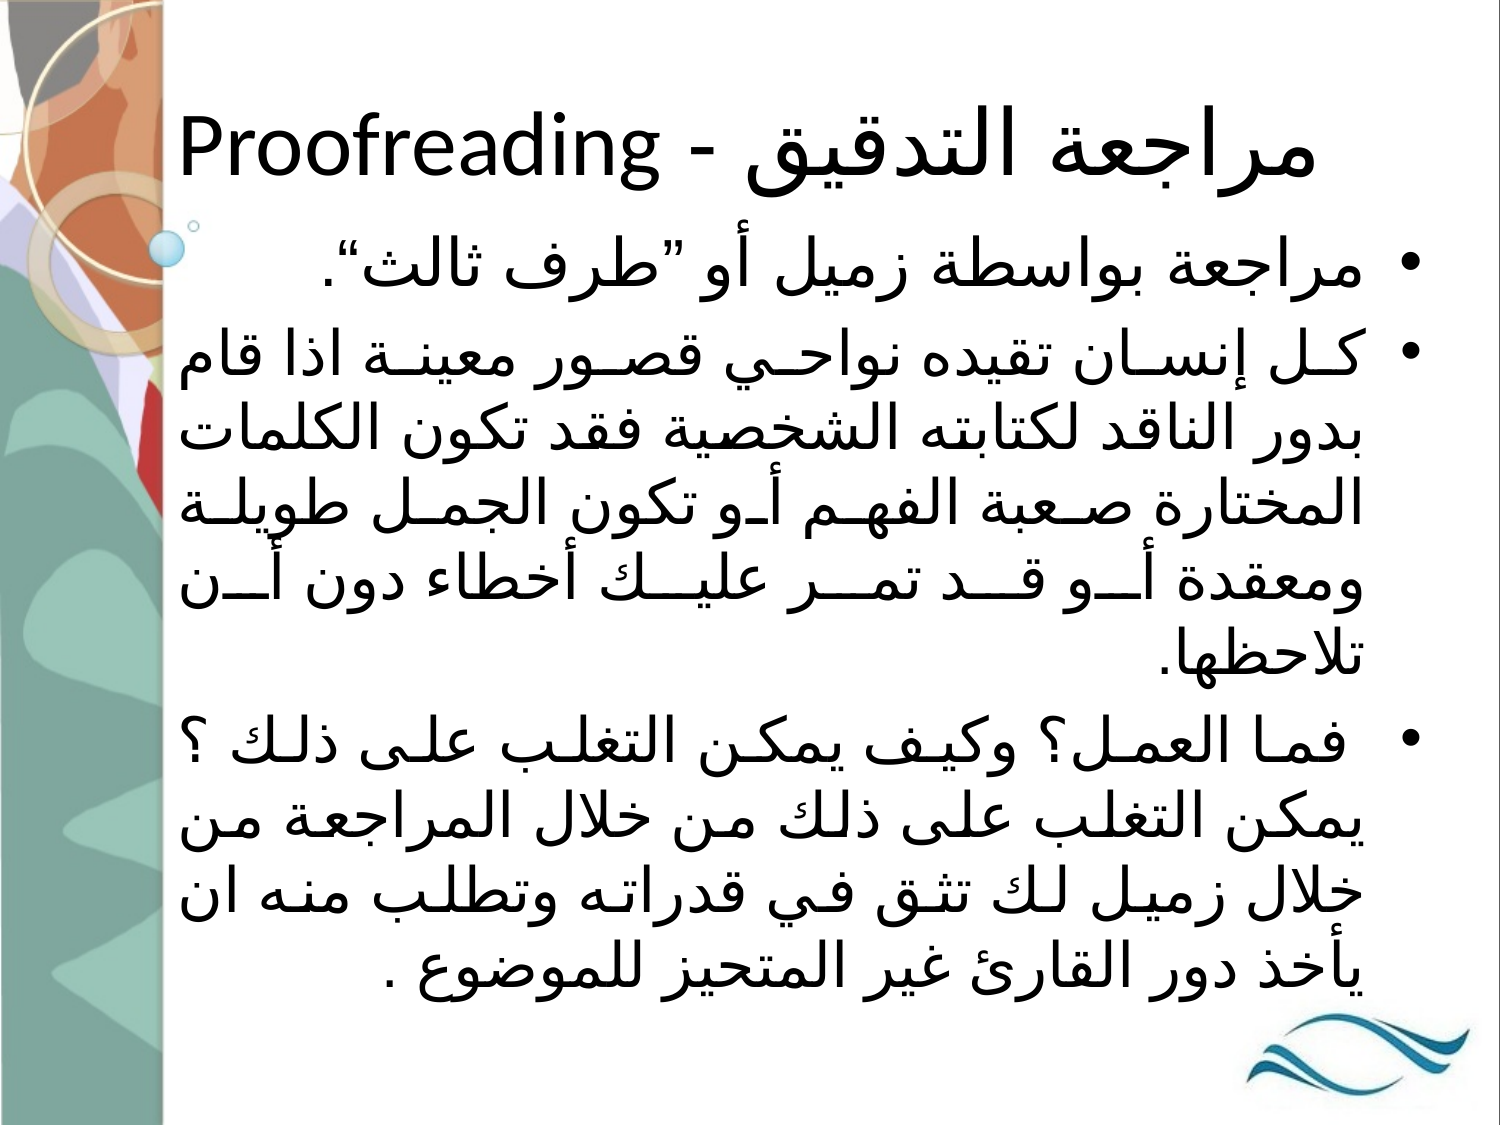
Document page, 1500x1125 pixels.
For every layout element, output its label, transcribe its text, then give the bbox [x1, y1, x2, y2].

picture [0, 0, 1500, 1125]
title مراجعة التدقيق - Proofreading [74, 44, 1426, 233]
list مراجعة بواسطة زميل أو ”طرف ثالث“. كل إنسان تقيده نواحي قصور معينة اذا قام بدور الناقد لكتابته الشخصية فقد تكون الكلمات المختارة صعبة الفهم أو تكون الجمل طويلة ومعقدة أو قد تمر عليك أخطاء دون أن تلاحظها. فما العمل؟ وكيف يمكن التغلب على ذلك ؟ يمكن التغلب على ذلك من خلال المراجعة من خلال زميل لك تثق في قدراته وتطلب منه ان يأخذ دور القارئ غير المتحيز للموضوع . [162, 212, 1438, 956]
